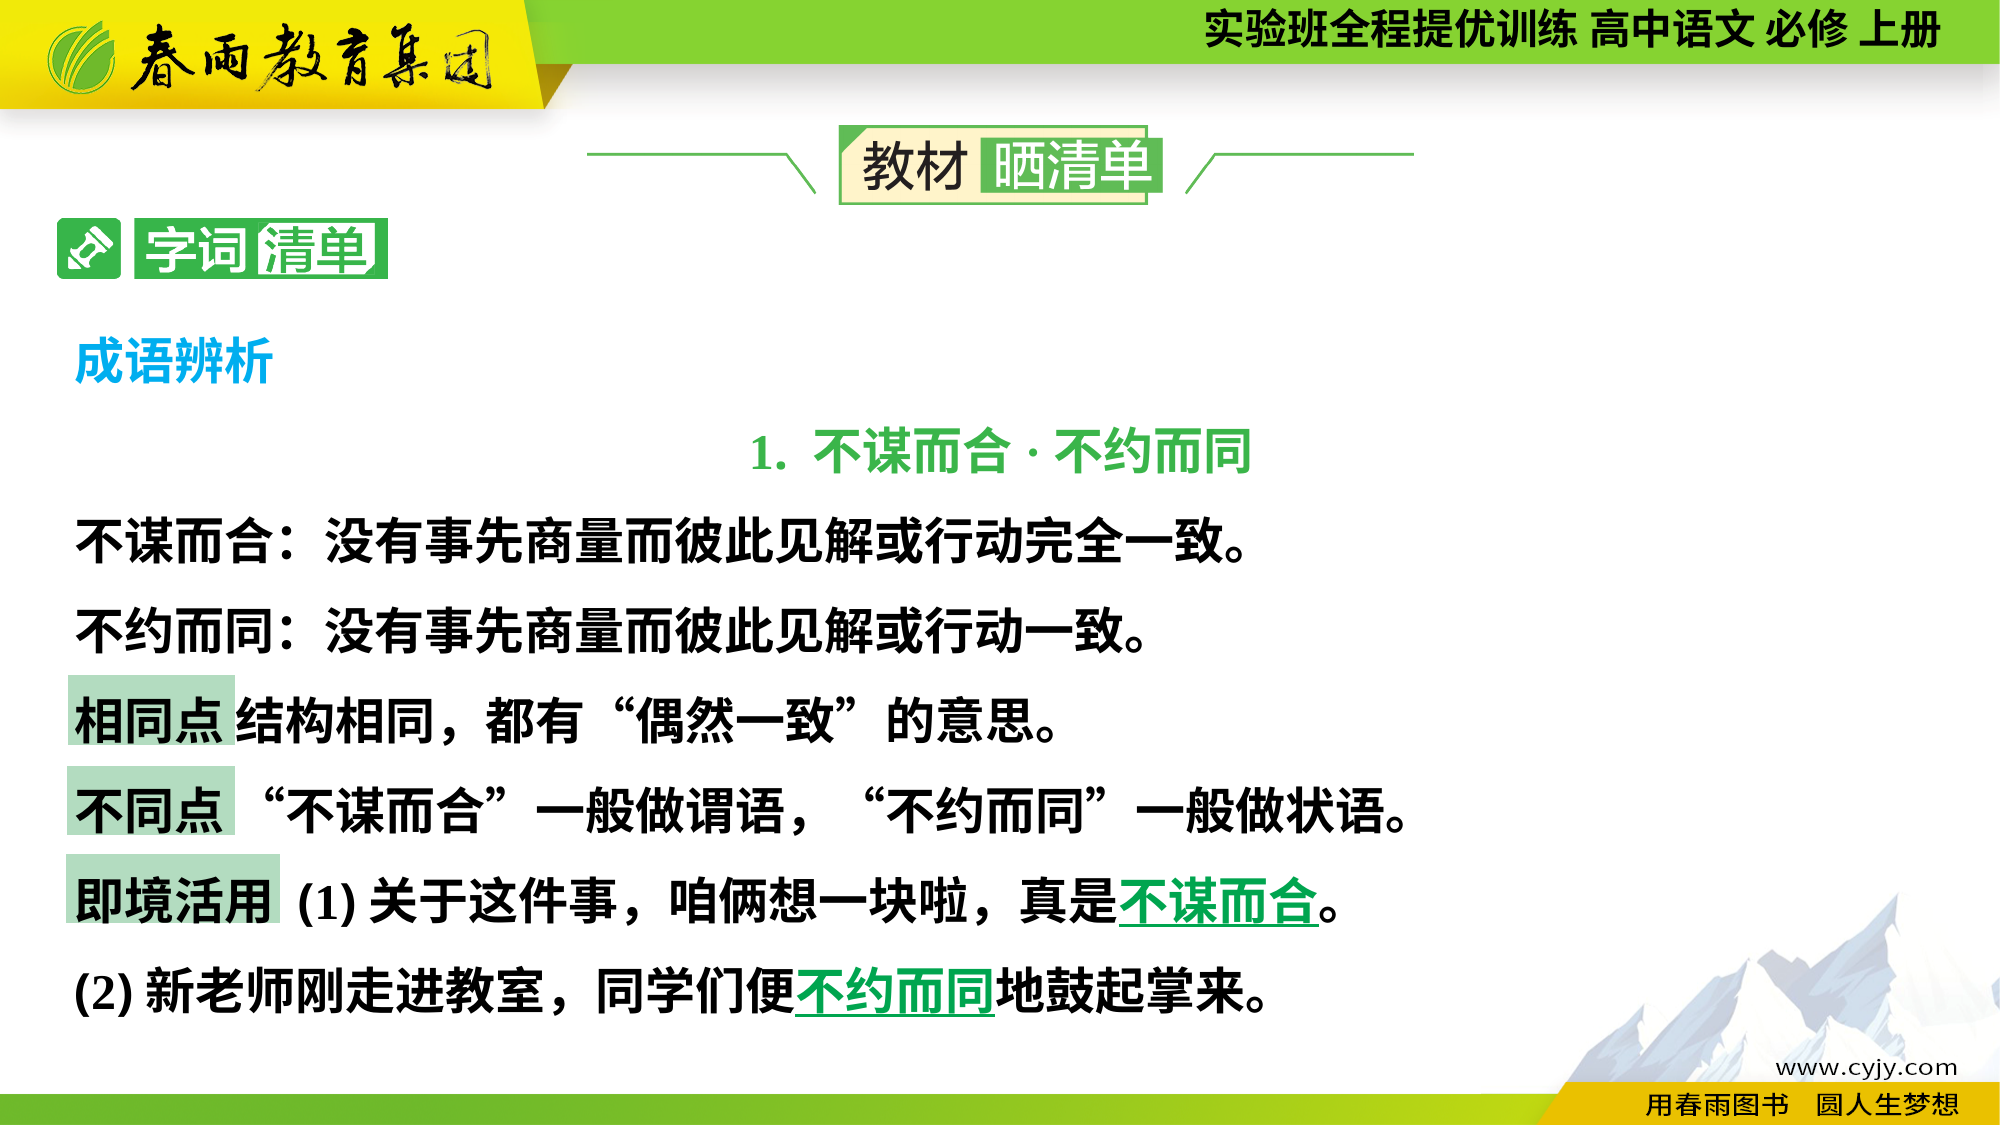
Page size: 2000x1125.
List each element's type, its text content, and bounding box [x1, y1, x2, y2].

list 成语辨析 1. 不谋而合·不约而同 不谋而合：没有事先商量而彼此见解或行动完全一致。 不约而同：没有事先商量而彼此见解或行动一致。 相同点 结构相同，都有“偶然一致”的意思。 不同点 “不谋而合”一般做谓语，“不约而同”一般做状语。 即境活用 (1)关于这件事，咱俩想一块啦，真是不谋而合。 (2)新老师刚走进教室，同学们便不约而同地鼓起掌来。 [59, 292, 1944, 1035]
picture [0, 0, 2000, 1125]
